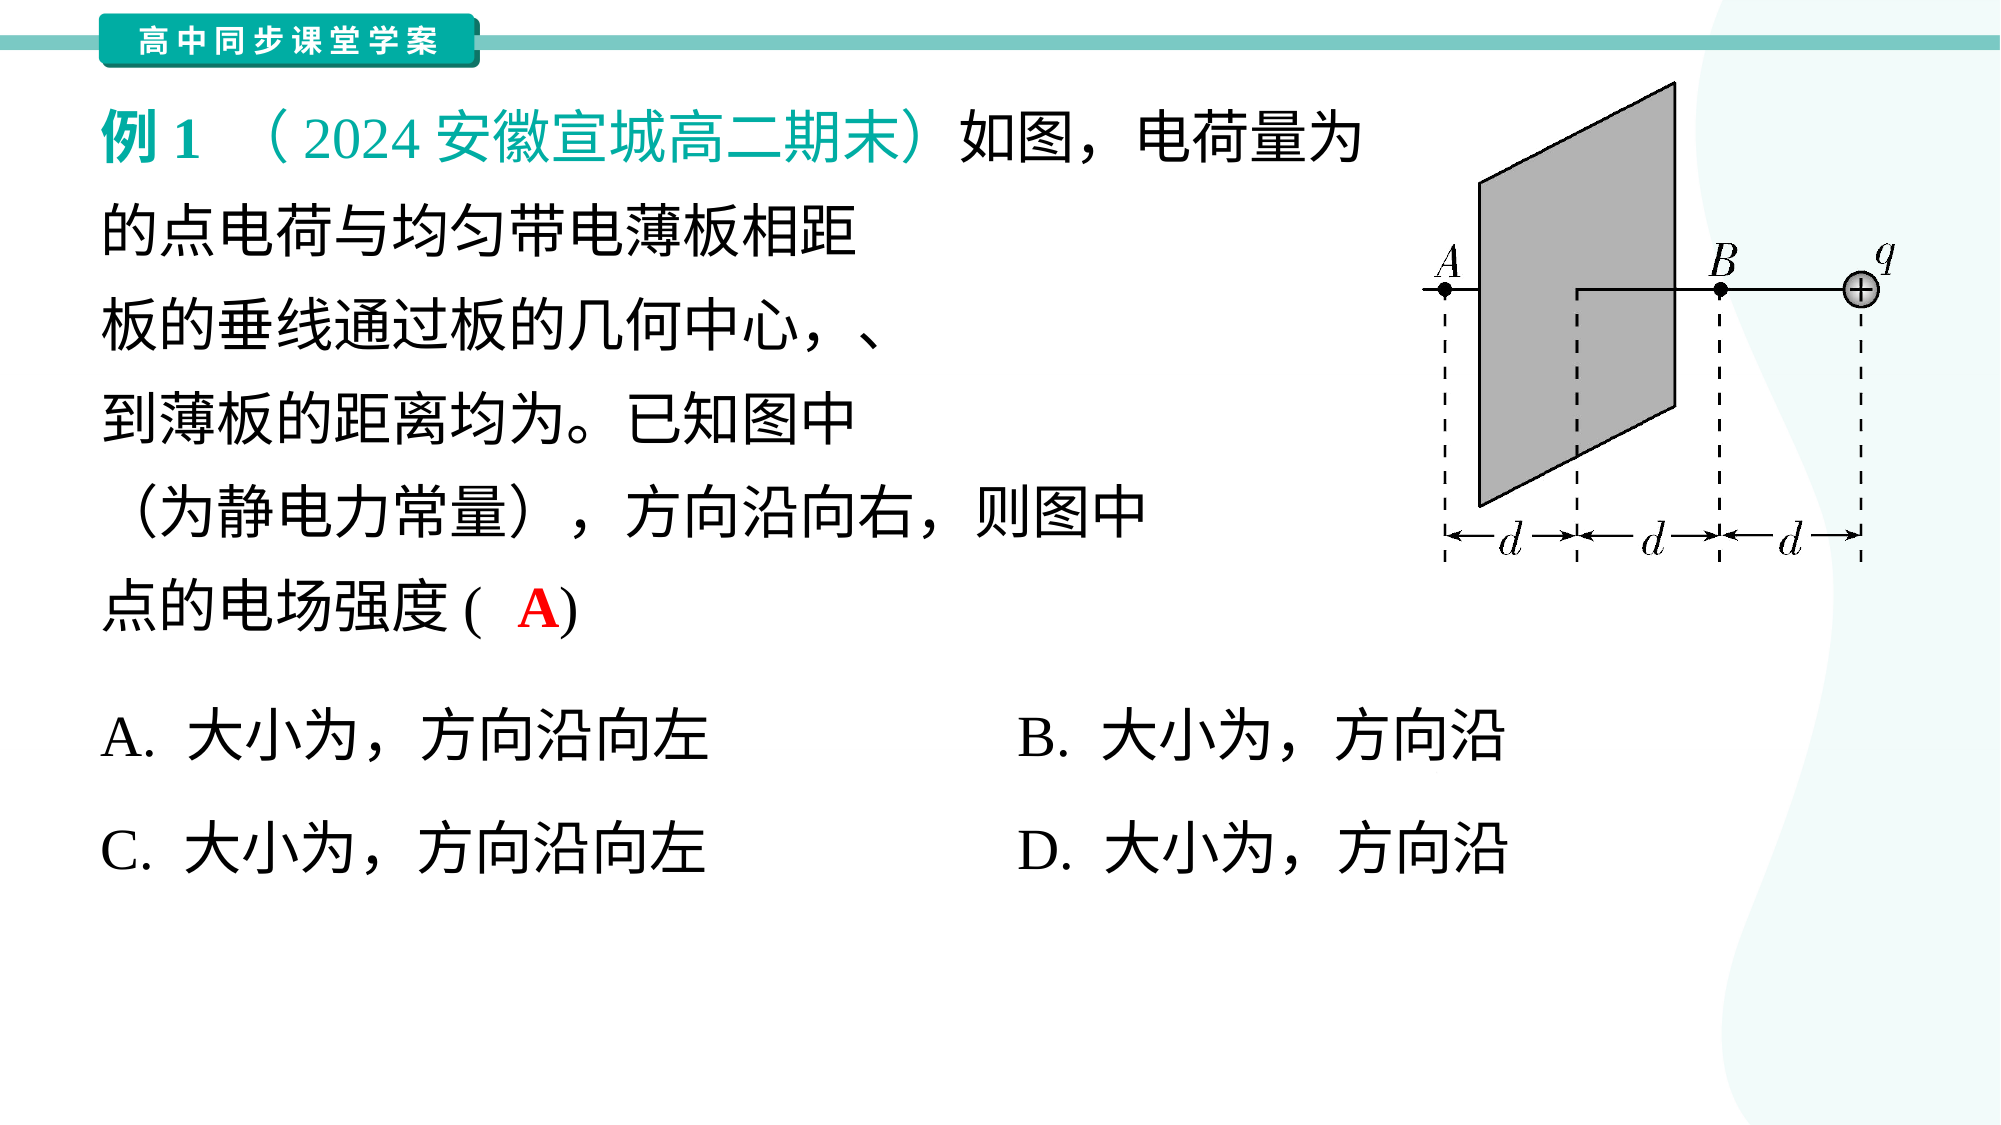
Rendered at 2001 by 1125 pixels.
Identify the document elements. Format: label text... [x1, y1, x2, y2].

text_box A [495, 568, 581, 637]
picture [0, 0, 2000, 1125]
